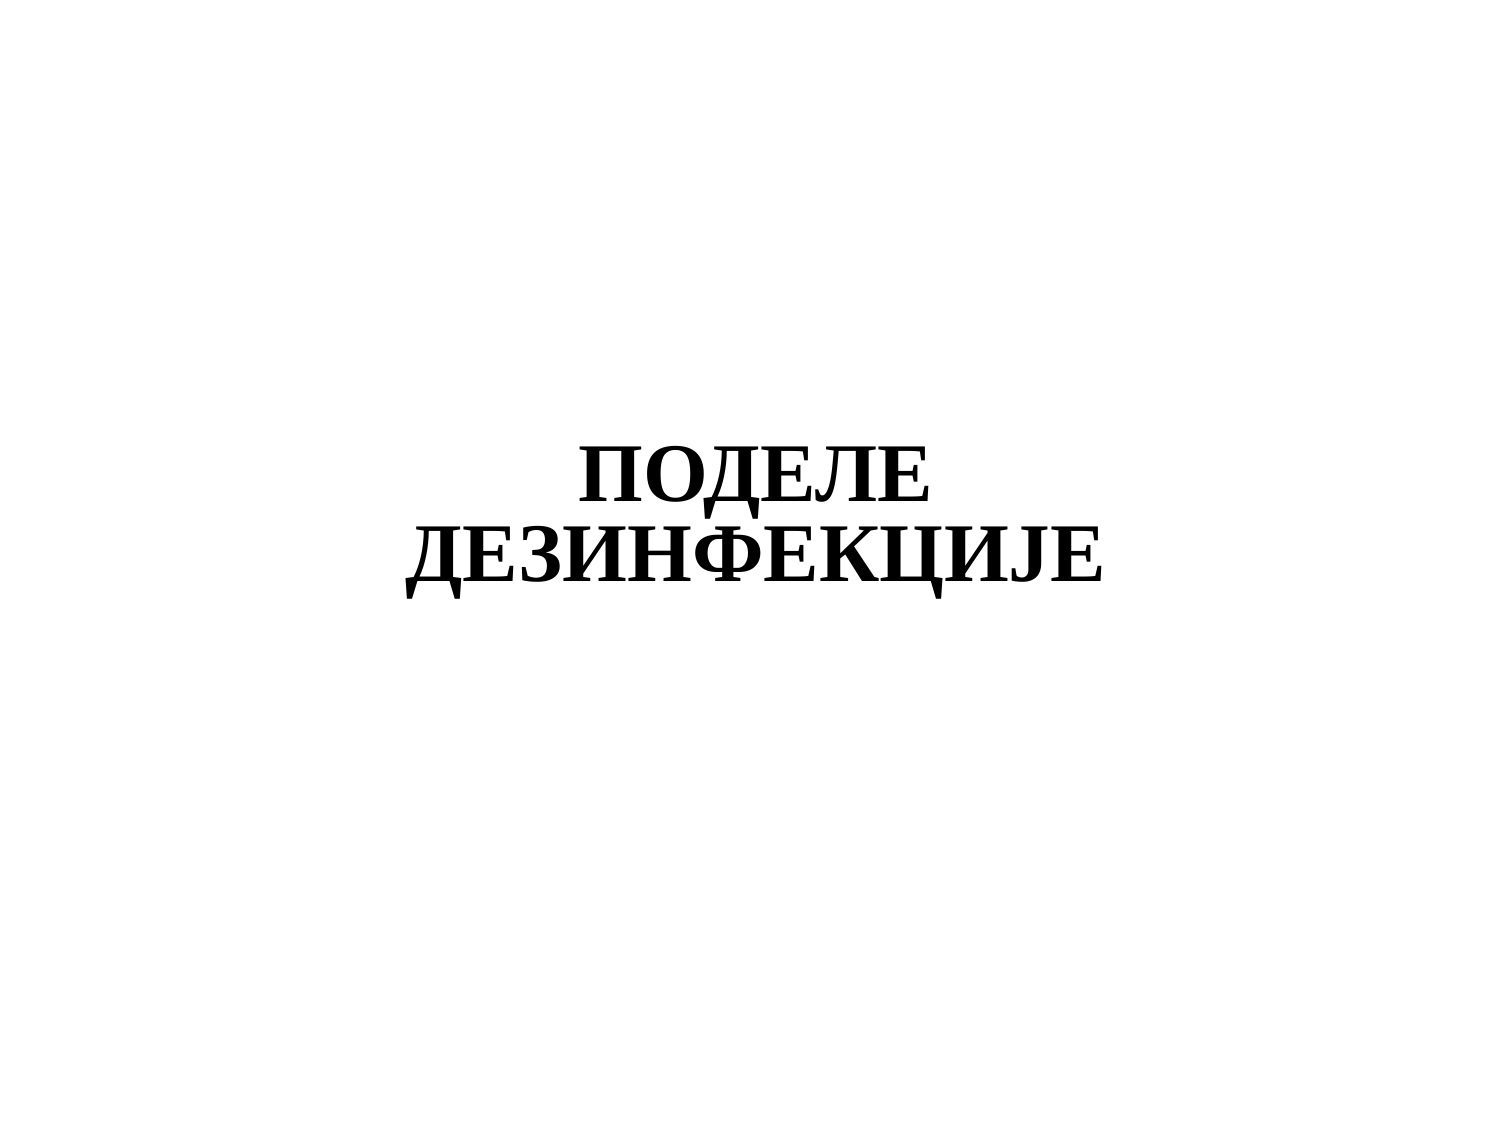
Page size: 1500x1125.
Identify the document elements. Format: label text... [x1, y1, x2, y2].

text_box ПОДЕЛЕ ДЕЗИНФЕКЦИЈЕ [360, 385, 1152, 793]
